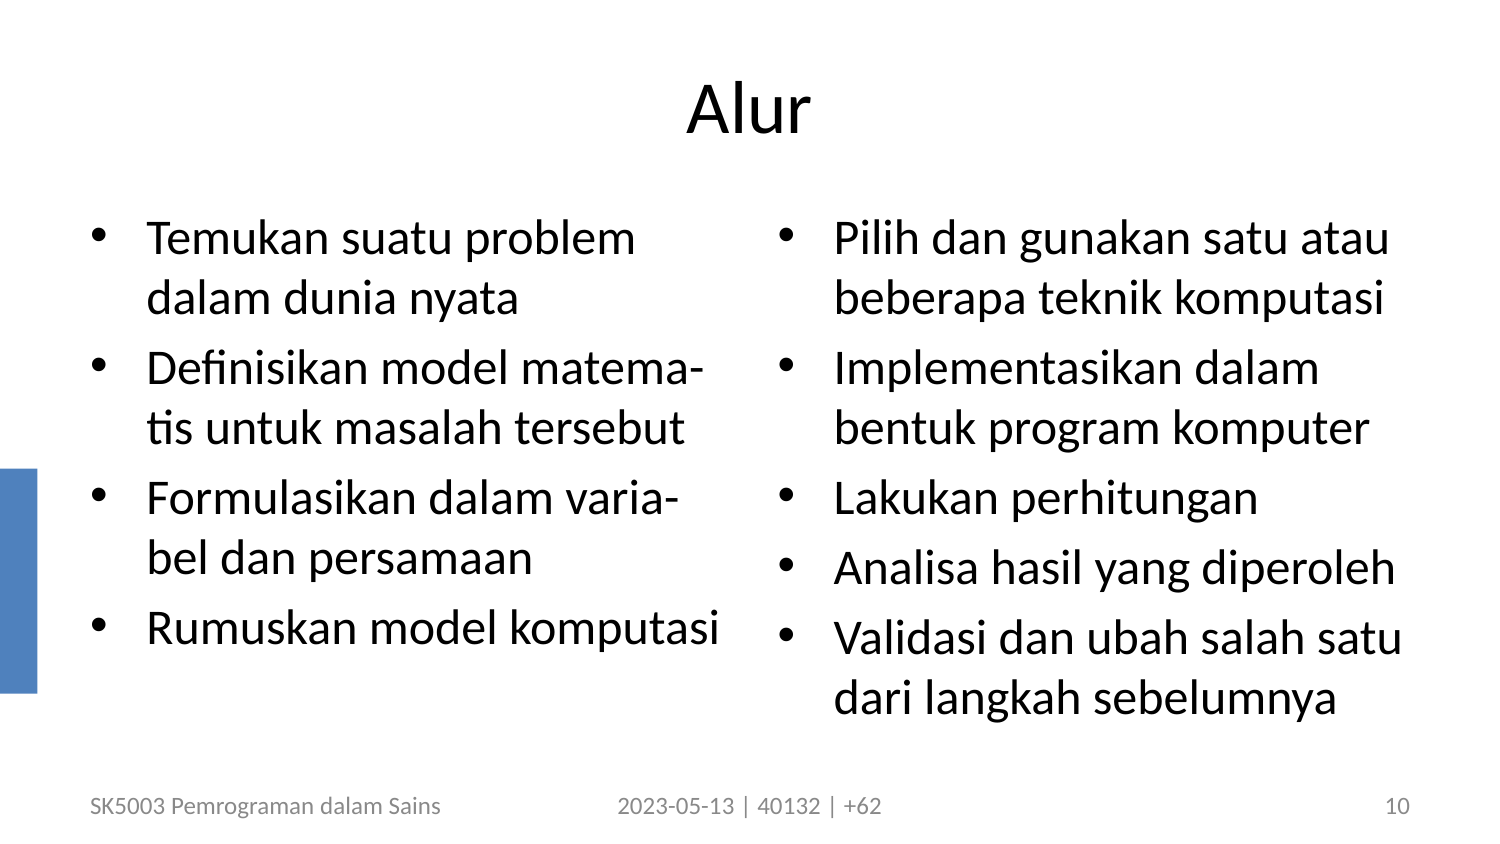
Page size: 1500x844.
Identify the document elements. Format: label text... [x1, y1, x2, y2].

footer 2023-05-13 | 40132 | +62 [512, 782, 988, 827]
slide_number SK5003 Pemrograman dalam Sains [75, 782, 463, 827]
list Temukan suatu problem dalam dunia nyata Definisikan model matema-tis untuk masalah tersebut Formulasikan dalam varia-bel dan persamaan Rumuskan model komputasi [74, 196, 738, 754]
slide_number 10 [1074, 782, 1425, 827]
title Alur [74, 33, 1426, 175]
list Pilih dan gunakan satu atau beberapa teknik komputasi Implementasikan dalam bentuk program komputer Lakukan perhitungan Analisa hasil yang diperoleh Validasi dan ubah salah satu dari langkah sebelumnya [762, 196, 1426, 754]
